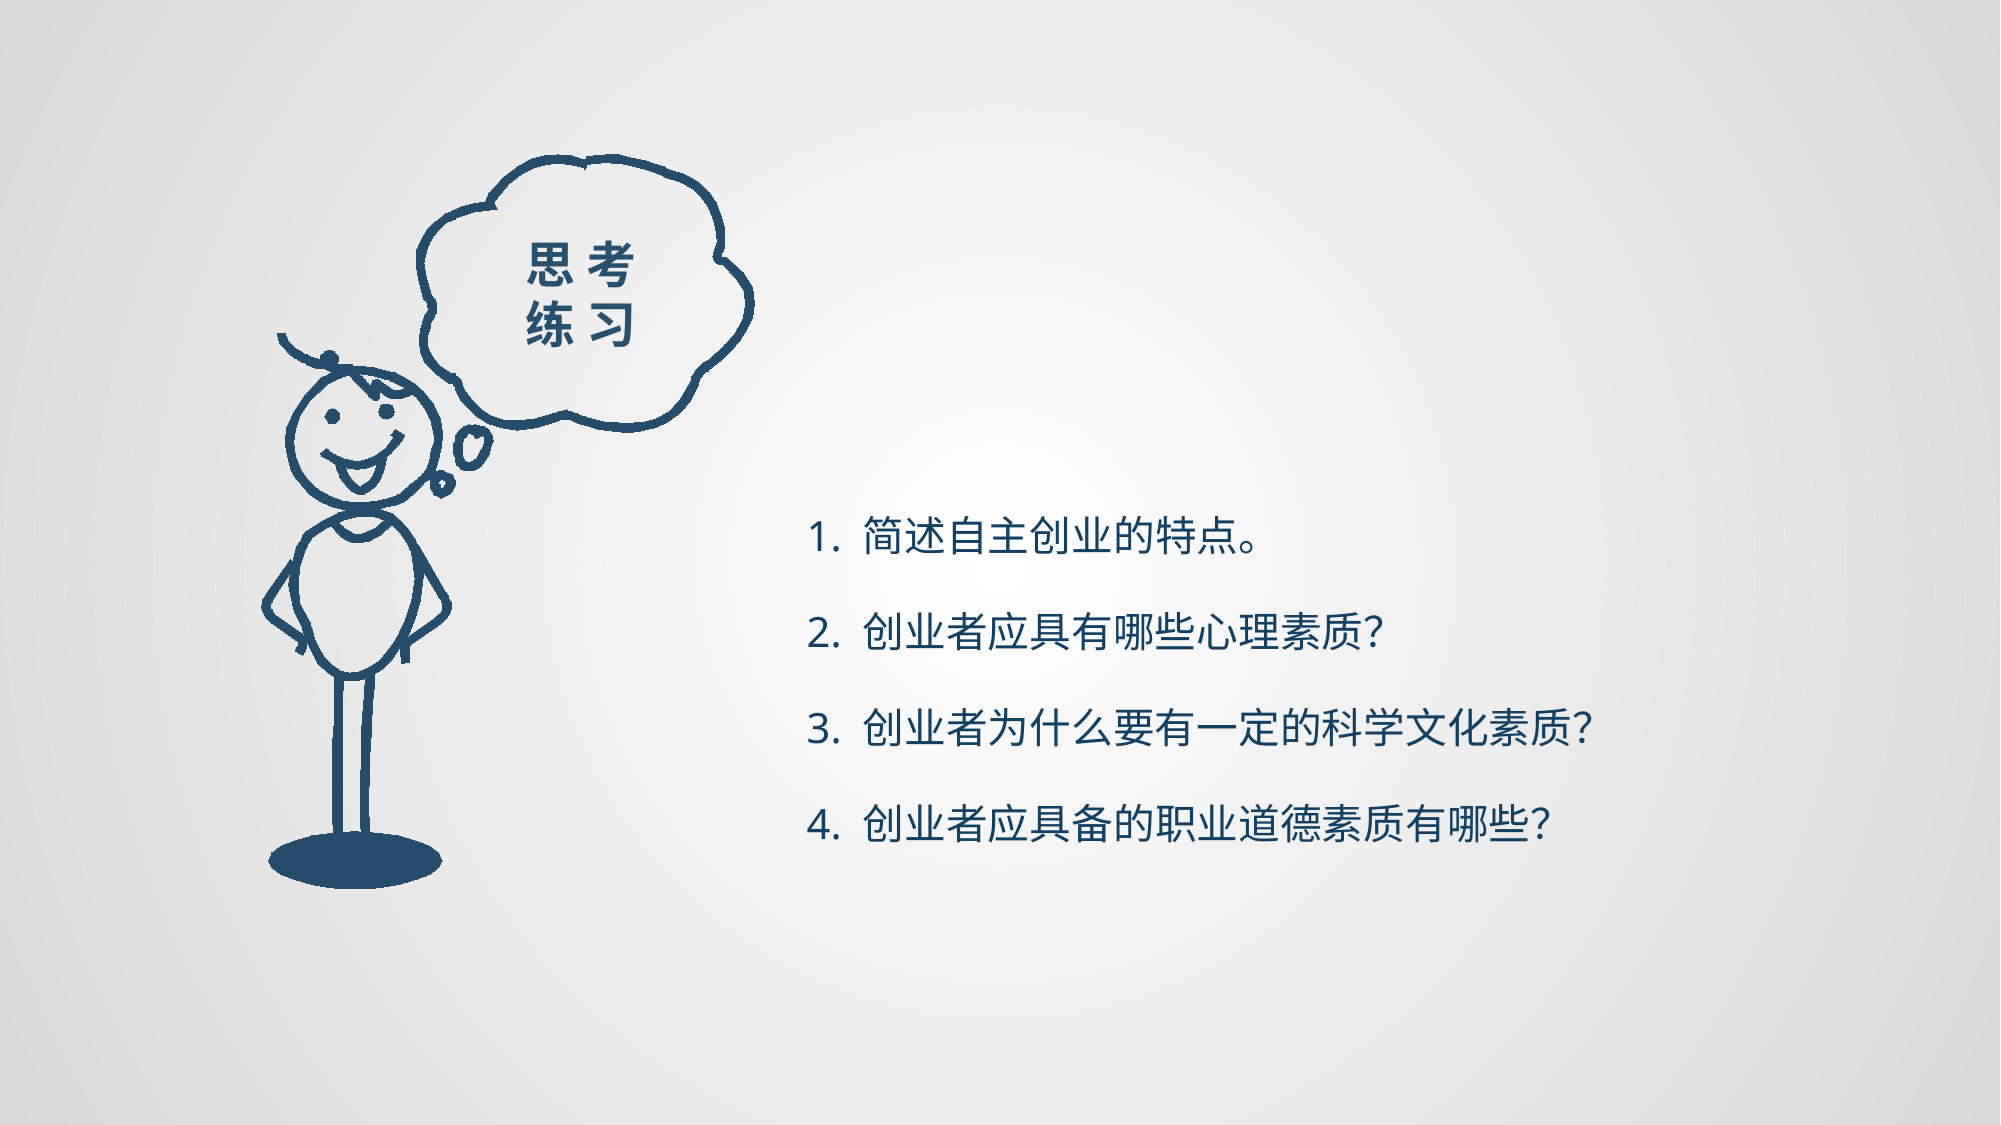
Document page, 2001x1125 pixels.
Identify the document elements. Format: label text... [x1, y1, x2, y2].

text_box 1. 简述自主创业的特点。 2. 创业者应具有哪些心理素质？ 3. 创业者为什么要有一定的科学文化素质？ 4. 创业者应具备的职业道德素质有哪些？ [791, 470, 1691, 856]
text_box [261, 154, 755, 889]
